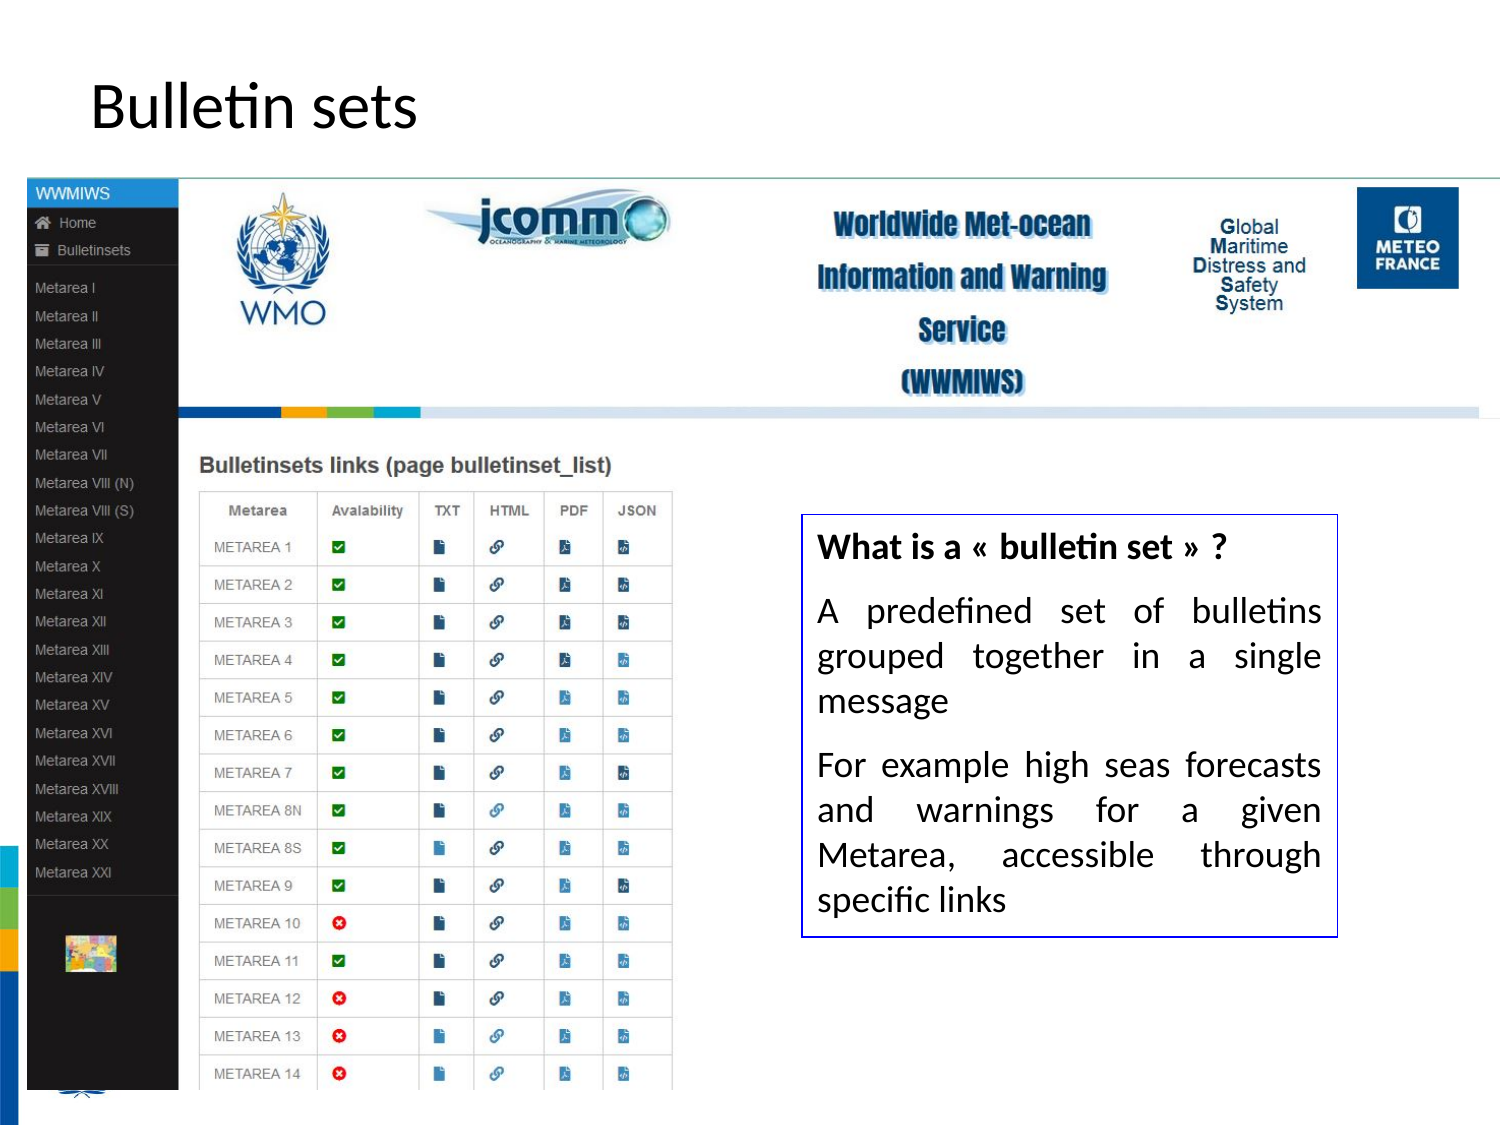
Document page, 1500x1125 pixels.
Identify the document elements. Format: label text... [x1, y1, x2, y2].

picture [0, 176, 1500, 1125]
title Bulletin sets [75, 45, 1425, 158]
